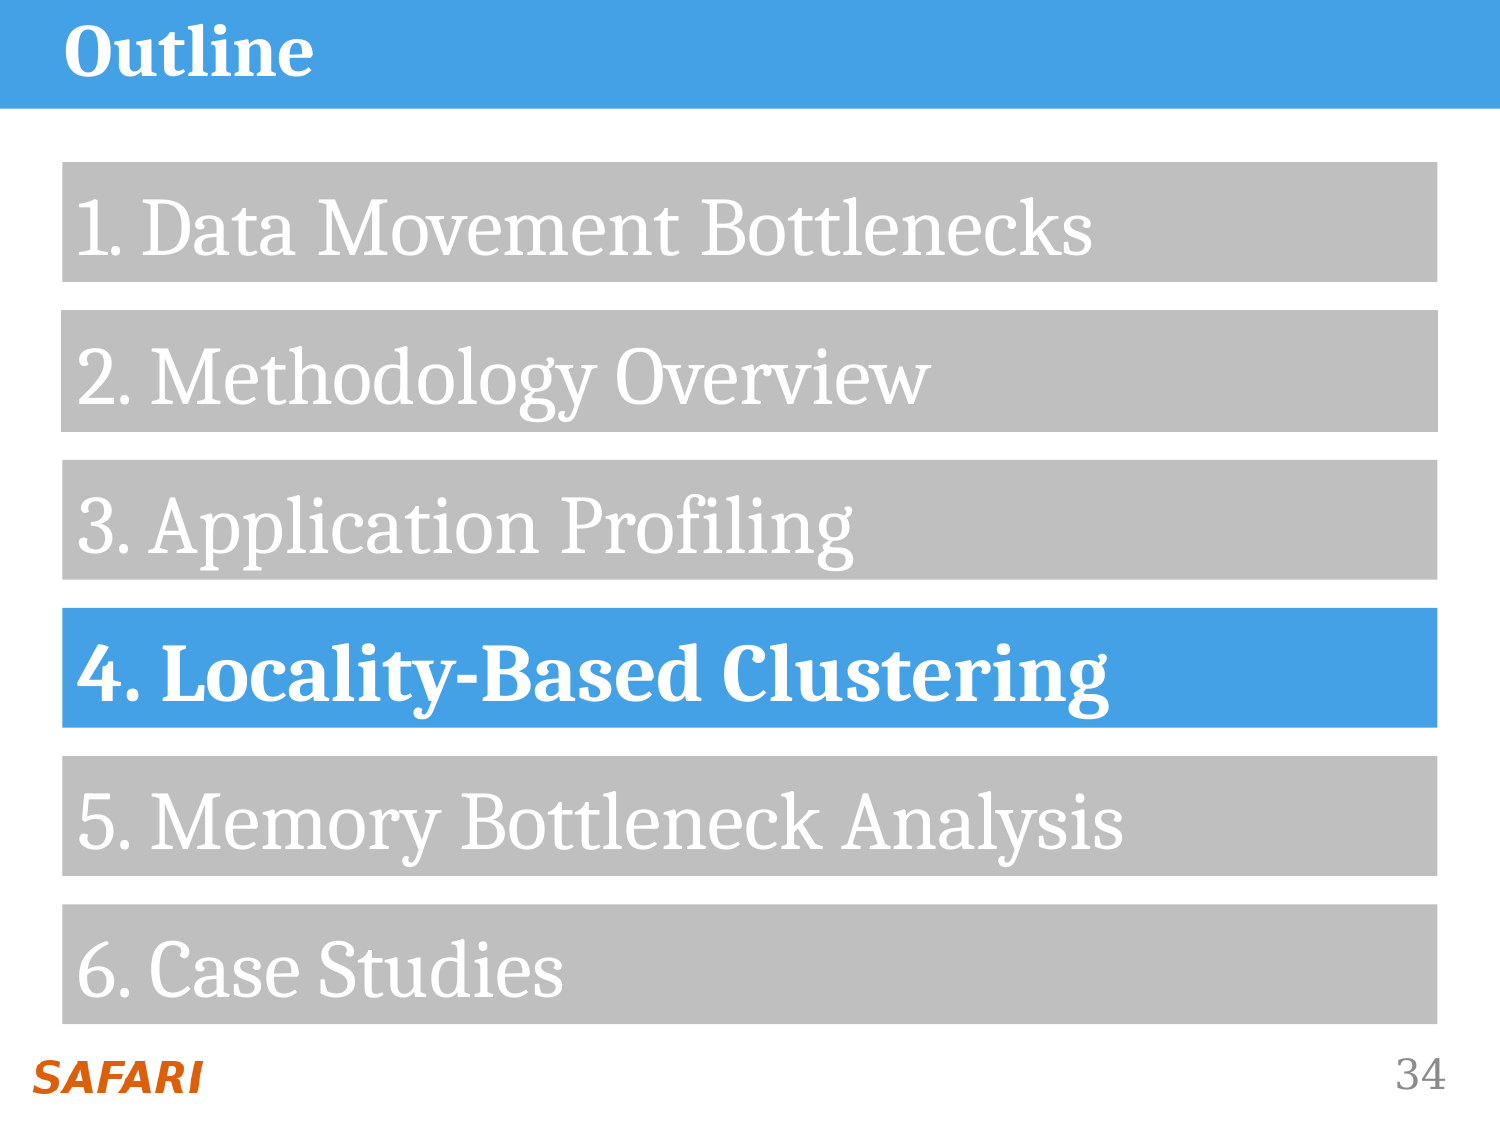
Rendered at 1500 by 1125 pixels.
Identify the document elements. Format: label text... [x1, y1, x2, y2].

picture [31, 1051, 209, 1104]
text_box 34 [1299, 1042, 1463, 1103]
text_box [62, 162, 1438, 1025]
title Outline [50, 4, 1400, 150]
